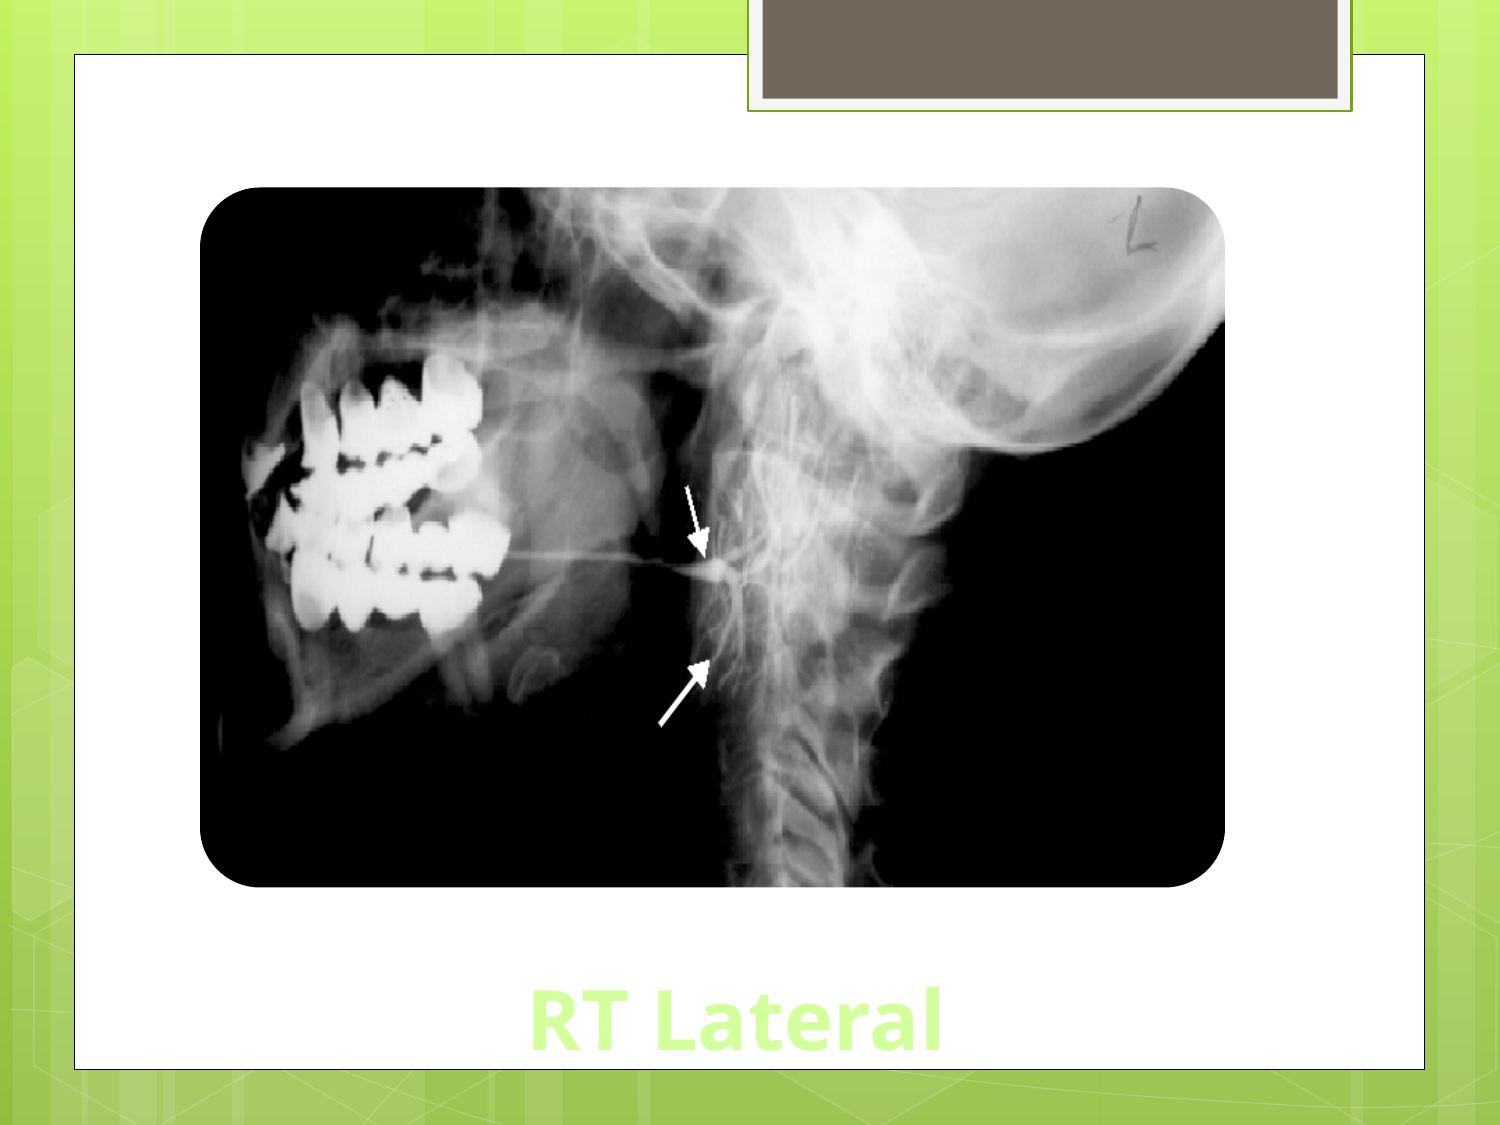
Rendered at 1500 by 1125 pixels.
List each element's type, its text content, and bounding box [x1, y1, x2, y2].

picture [199, 187, 1226, 888]
title RT Lateral [112, 887, 1338, 1075]
